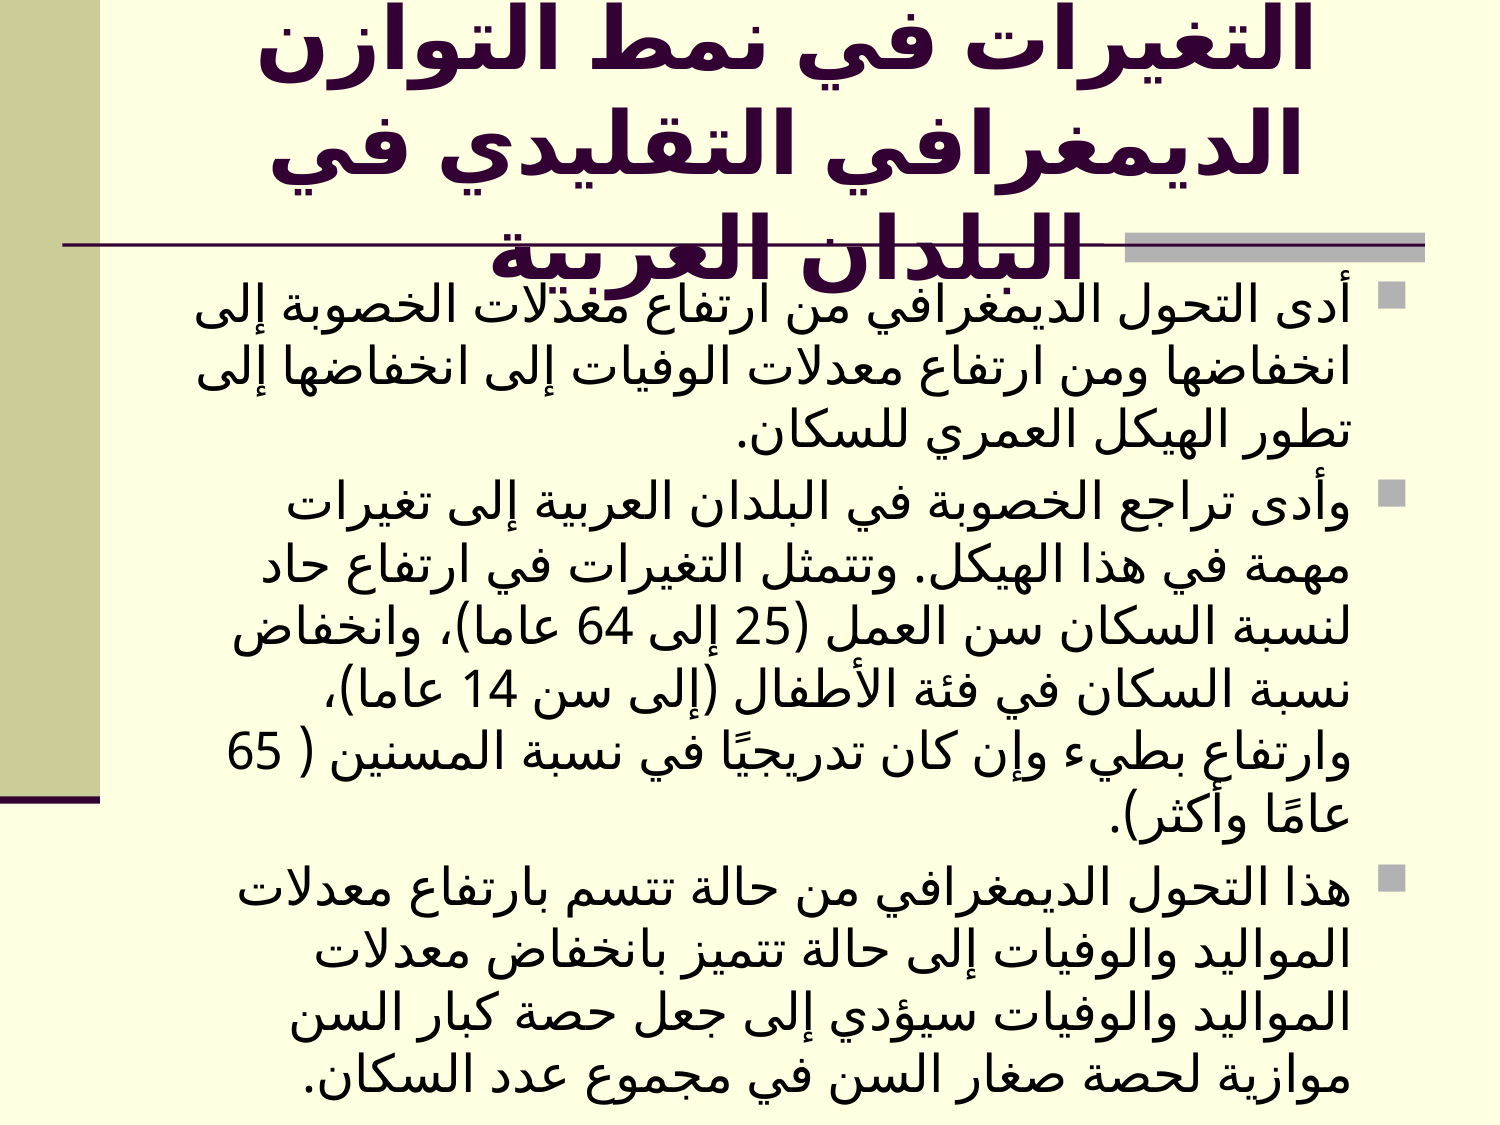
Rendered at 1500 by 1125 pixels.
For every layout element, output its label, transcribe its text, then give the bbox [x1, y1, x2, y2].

title التغيرات في نمط التوازن الديمغرافي التقليدي في البلدان العربية [150, 45, 1425, 234]
list أدى التحول الديمغرافي من ارتفاع معدلات الخصوبة إلى انخفاضها ومن ارتفاع معدلات الوفيات إلى انخفاضها إلى تطور الهيكل العمري للسكان. وأدى تراجع الخصوبة في البلدان العربية إلى تغيرات مهمة في هذا الهيكل. وتتمثل التغيرات في ارتفاع حاد لنسبة السكان سن العمل (25 إلى 64 عاما)، وانخفاض نسبة السكان في فئة الأطفال (إلى سن 14 عاما)، وارتفاع بطيء وإن كان تدريجيًا في نسبة المسنين ( 65 عامًا وأكثر). هذا التحول الديمغرافي من حالة تتسم بارتفاع معدلات المواليد والوفيات إلى حالة تتميز بانخفاض معدلات المواليد والوفيات سيؤدي إلى جعل حصة كبار السن موازية لحصة صغار السن في مجموع عدد السكان. [150, 262, 1425, 1006]
